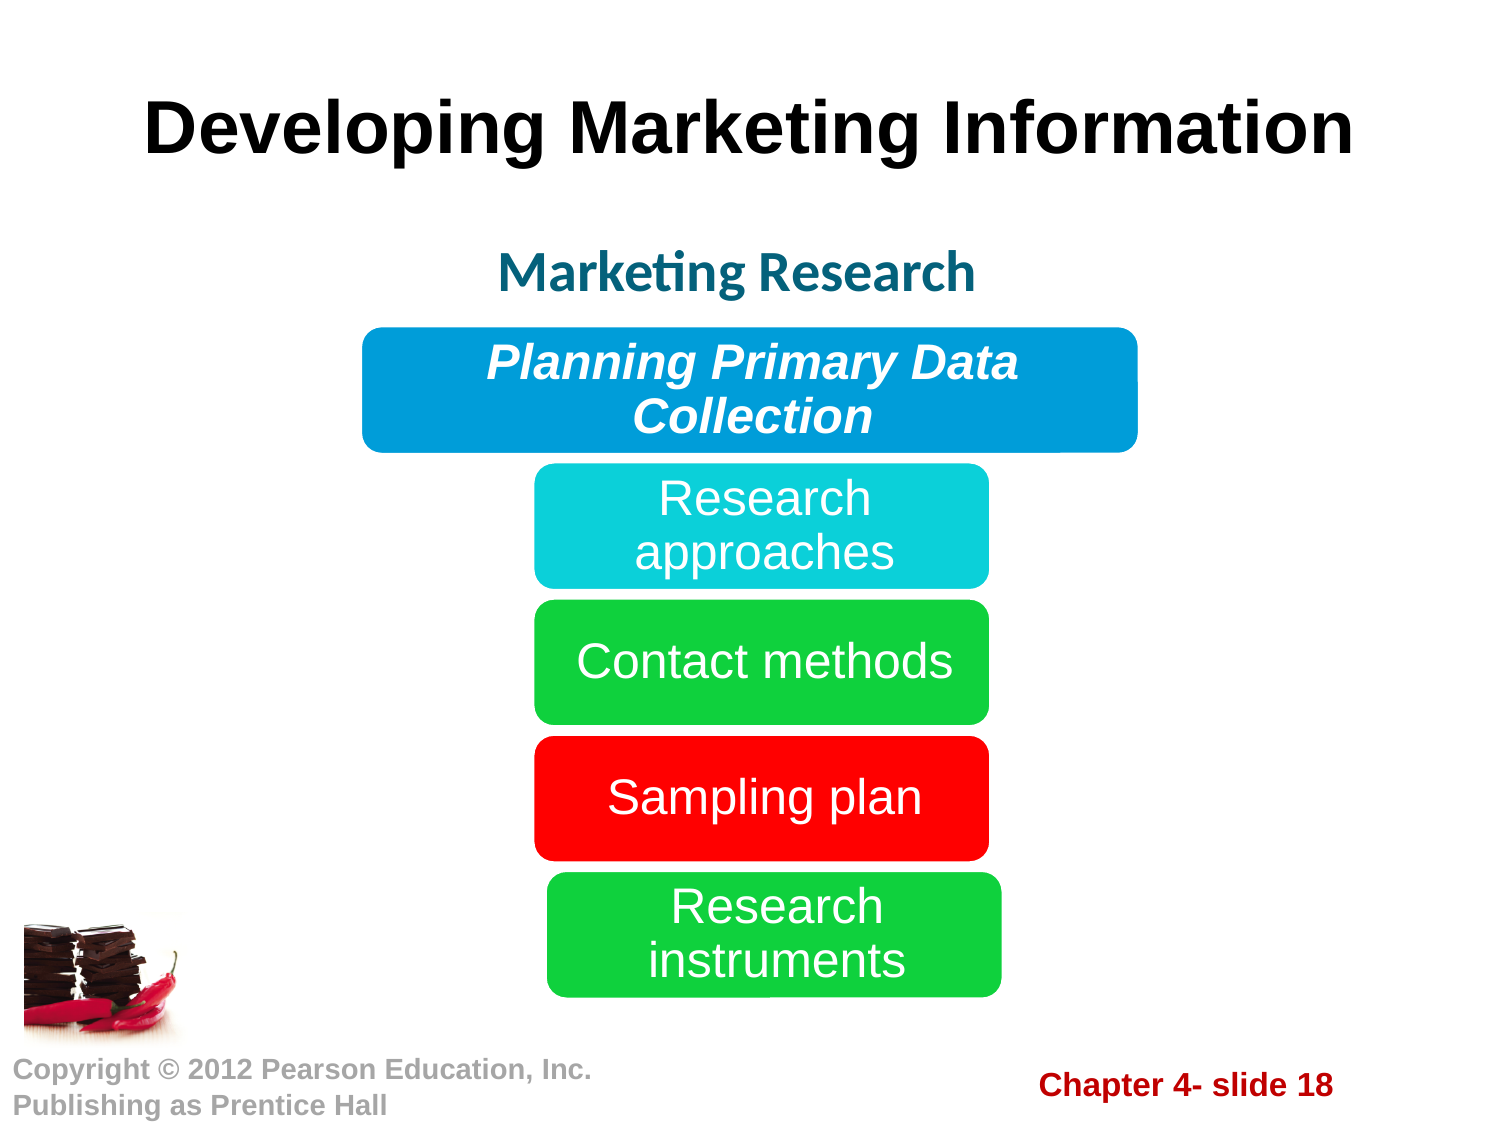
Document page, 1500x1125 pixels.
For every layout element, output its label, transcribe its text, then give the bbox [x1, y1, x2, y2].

title Developing Marketing Information [112, 37, 1388, 226]
list Marketing Research [149, 237, 1326, 301]
picture [24, 912, 191, 1050]
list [112, 324, 1388, 1001]
